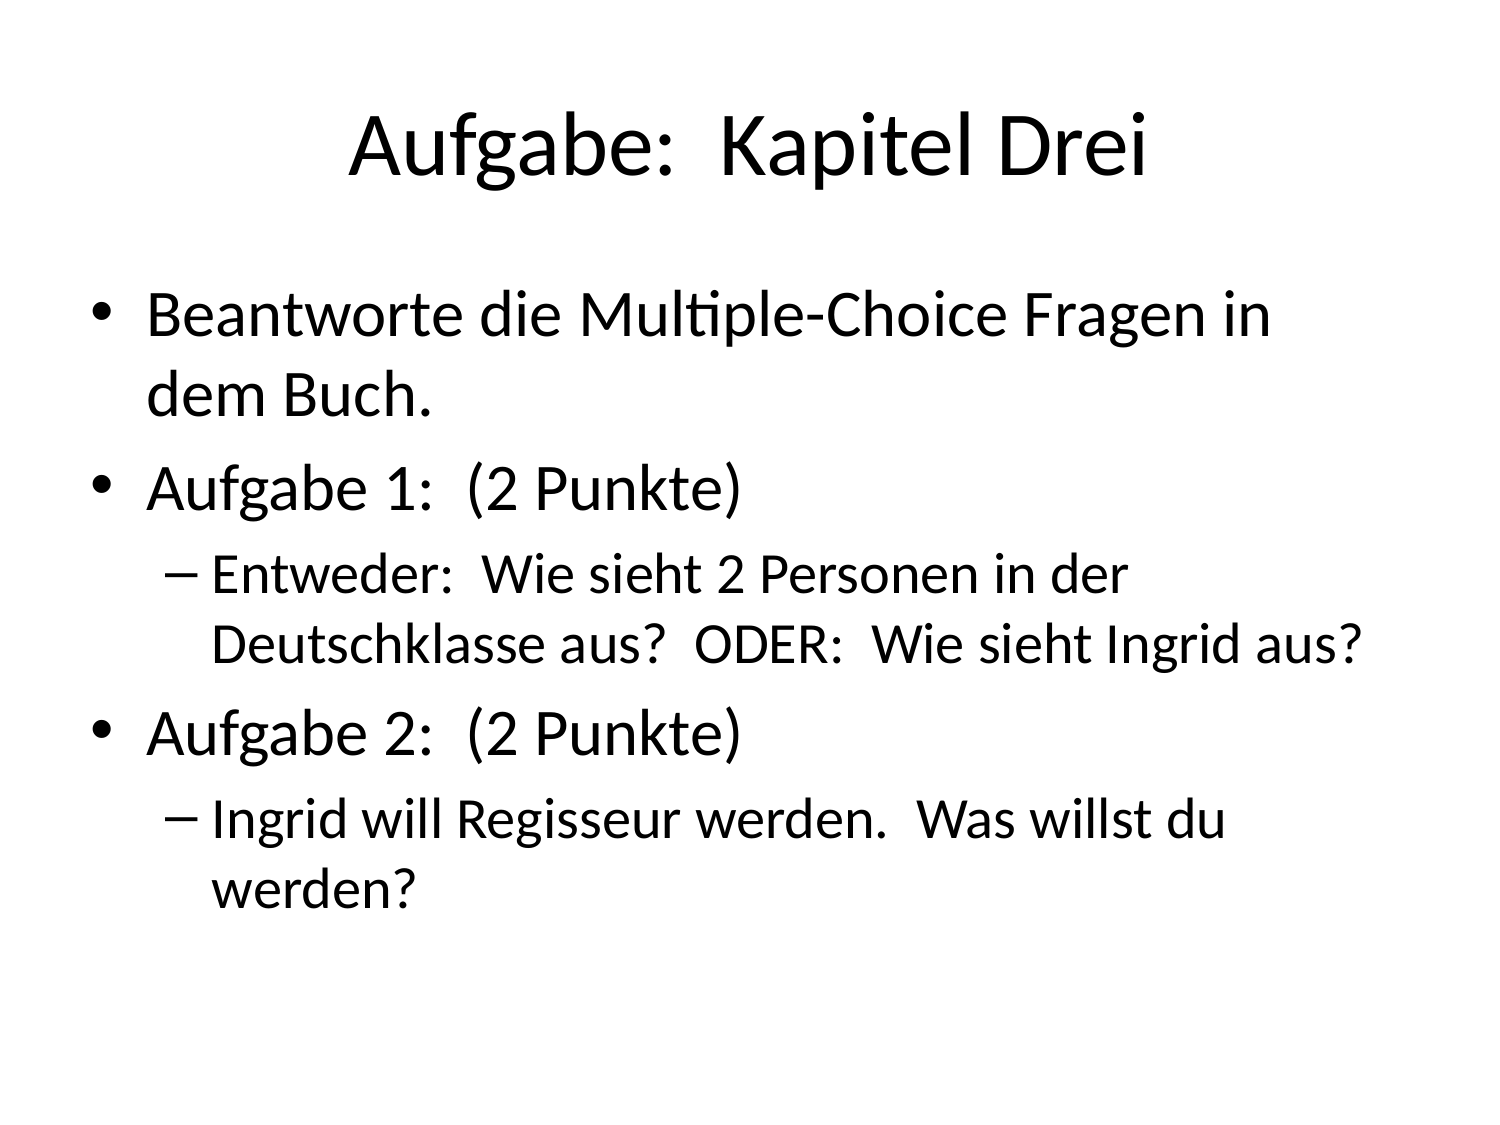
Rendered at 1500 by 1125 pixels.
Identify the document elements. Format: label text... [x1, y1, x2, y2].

list Beantworte die Multiple-Choice Fragen in dem Buch. Aufgabe 1: (2 Punkte) Entweder: Wie sieht 2 Personen in der Deutschklasse aus? ODER: Wie sieht Ingrid aus? Aufgabe 2: (2 Punkte) Ingrid will Regisseur werden. Was willst du werden? [75, 262, 1425, 1005]
title Aufgabe: Kapitel Drei [75, 45, 1425, 233]
